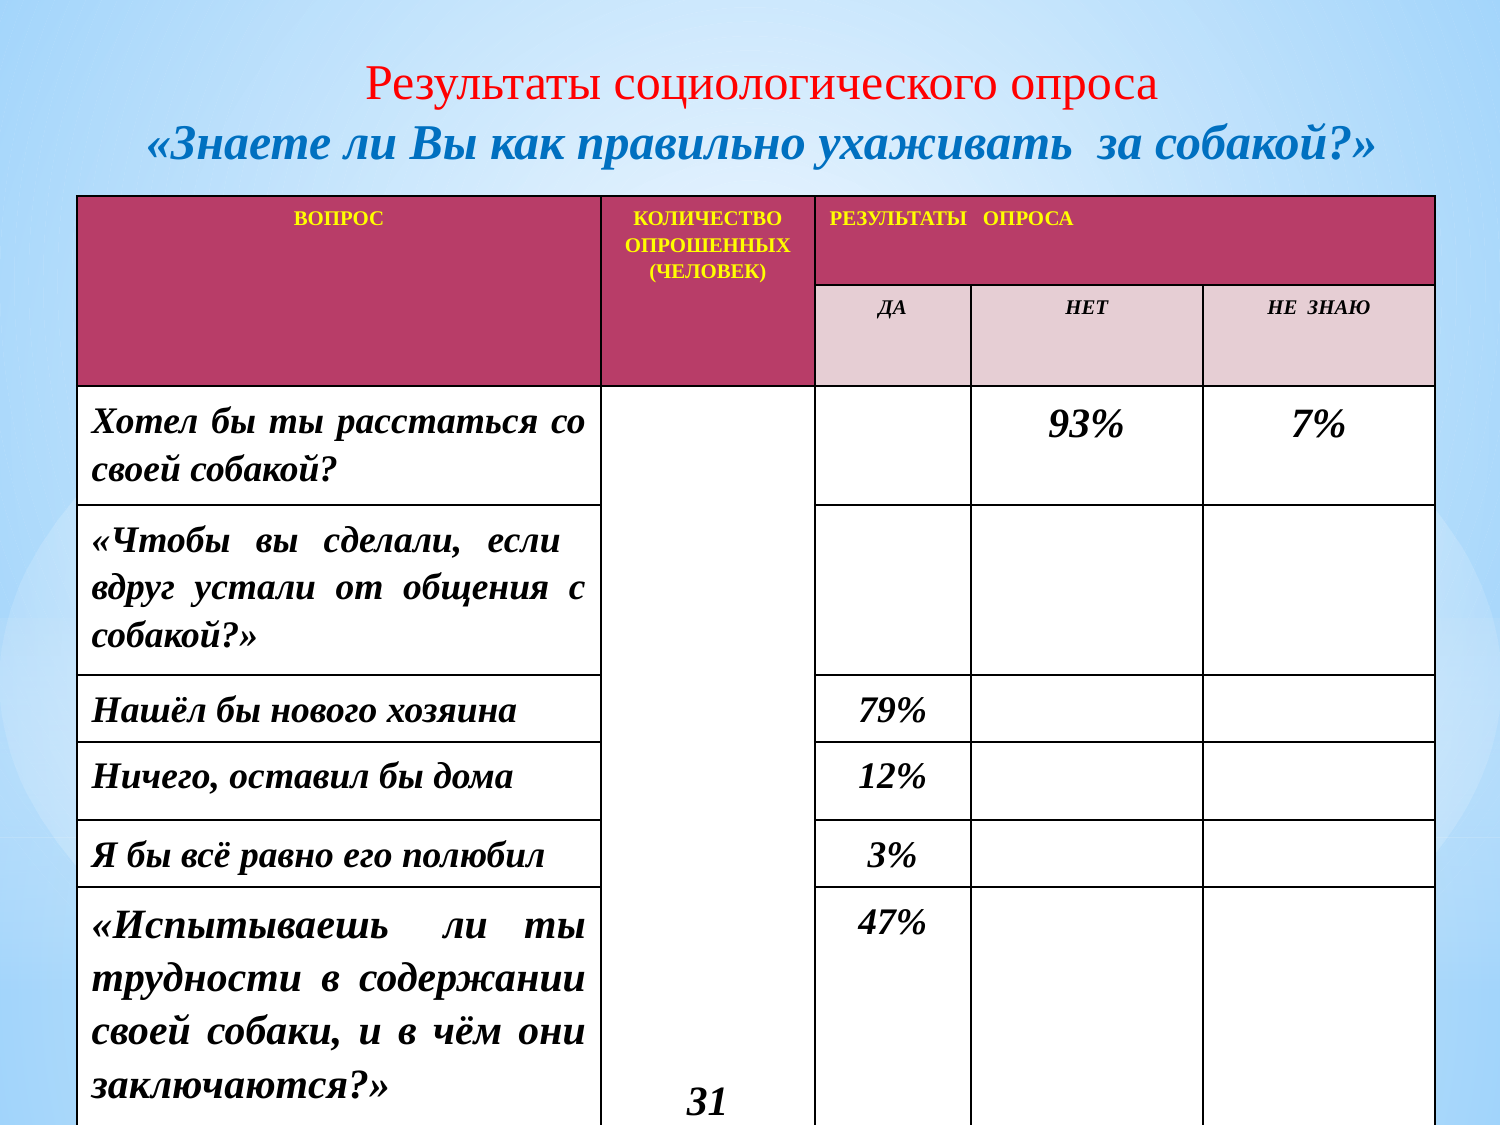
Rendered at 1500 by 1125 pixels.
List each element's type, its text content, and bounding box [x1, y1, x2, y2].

table_cell 47% [816, 888, 970, 1125]
table_cell [1204, 888, 1434, 1125]
table_cell [1204, 506, 1434, 674]
table_cell НЕ ЗНАЮ [1204, 286, 1434, 385]
table_cell «Чтобы вы сделали, если вдруг устали от общения с собакой?» [78, 506, 600, 674]
table_header РЕЗУЛЬТАТЫ ОПРОСА [816, 197, 1434, 284]
table_cell «Испытываешь ли ты трудности в содержании своей собаки, и в чём они заключаются?» [78, 888, 600, 1125]
table_cell 31 [602, 387, 814, 1125]
text_box Результаты социологического опроса «Знаете ли Вы как правильно ухаживать за собакой?» [76, 42, 1447, 222]
table_cell НЕТ [972, 286, 1202, 385]
table_cell [1204, 676, 1434, 741]
table_cell ДА [816, 286, 970, 385]
table_cell [1204, 743, 1434, 819]
table_cell 7% [1204, 387, 1434, 504]
table_cell Нашёл бы нового хозяина [78, 676, 600, 741]
table_header ВОПРОС [78, 197, 600, 385]
table_cell [972, 506, 1202, 674]
table_cell 93% [972, 387, 1202, 504]
table_header КОЛИЧЕСТВО ОПРОШЕННЫХ (ЧЕЛОВЕК) [602, 197, 814, 385]
table_cell 79% [816, 676, 970, 741]
table_cell [972, 676, 1202, 741]
table_cell [1204, 821, 1434, 886]
table_cell [816, 387, 970, 504]
table_cell 12% [816, 743, 970, 819]
table_cell Хотел бы ты расстаться со своей собакой? [78, 387, 600, 504]
table_cell Я бы всё равно его полюбил [78, 821, 600, 886]
table_cell 3% [816, 821, 970, 886]
table_cell [972, 821, 1202, 886]
table_cell [972, 888, 1202, 1125]
table_cell Ничего, оставил бы дома [78, 743, 600, 819]
table_cell [816, 506, 970, 674]
table_cell [972, 743, 1202, 819]
